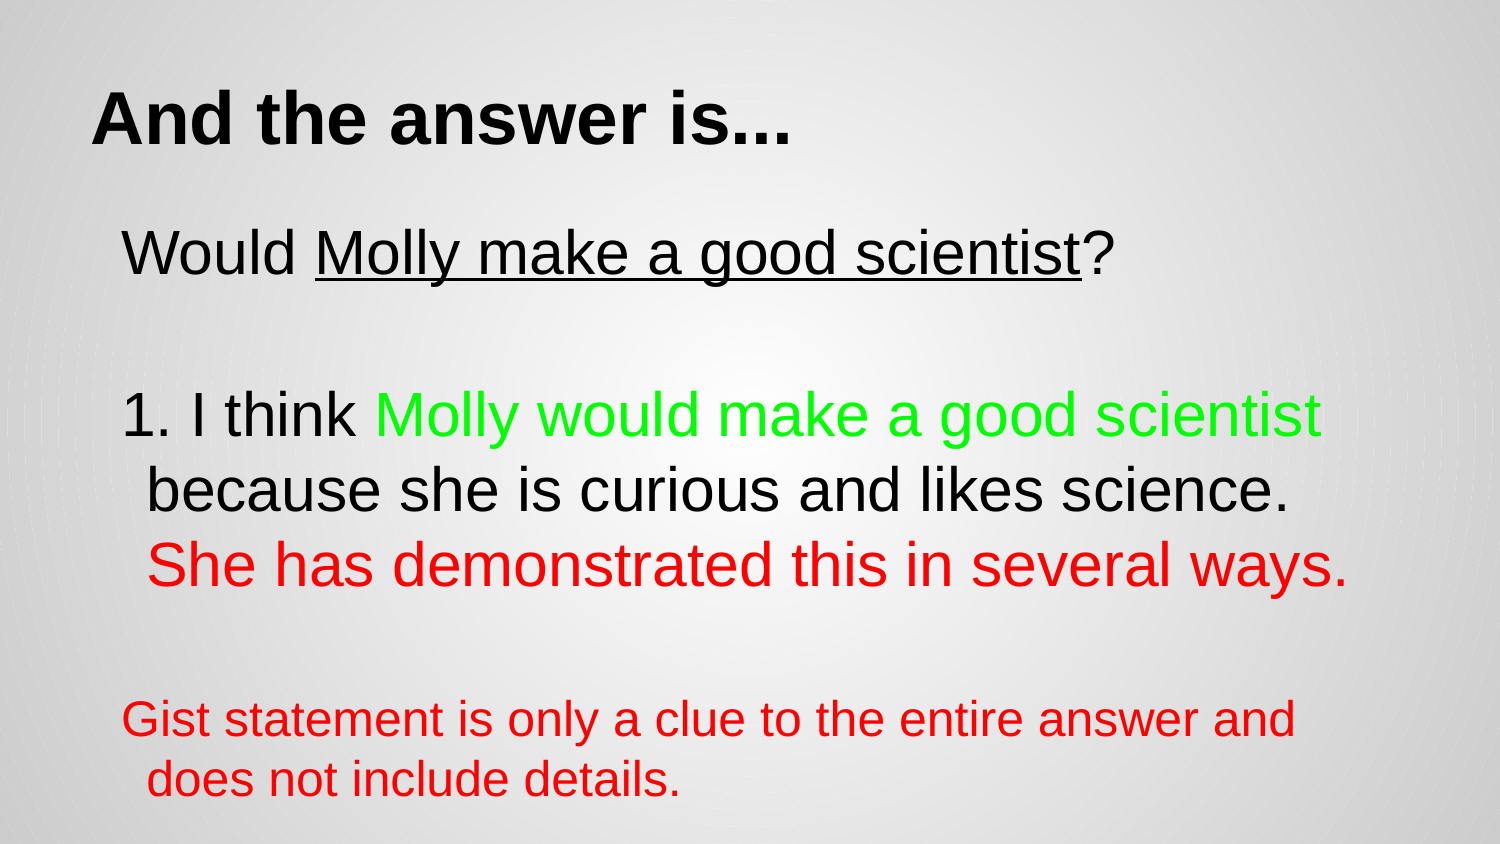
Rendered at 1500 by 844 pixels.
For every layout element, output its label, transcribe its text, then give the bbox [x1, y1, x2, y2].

title And the answer is... [74, 33, 1426, 175]
list Would Molly make a good scientist? 1. I think Molly would make a good scientist because she is curious and likes science. She has demonstrated this in several ways. Gist statement is only a clue to the entire answer and does not include details. [74, 196, 1426, 809]
